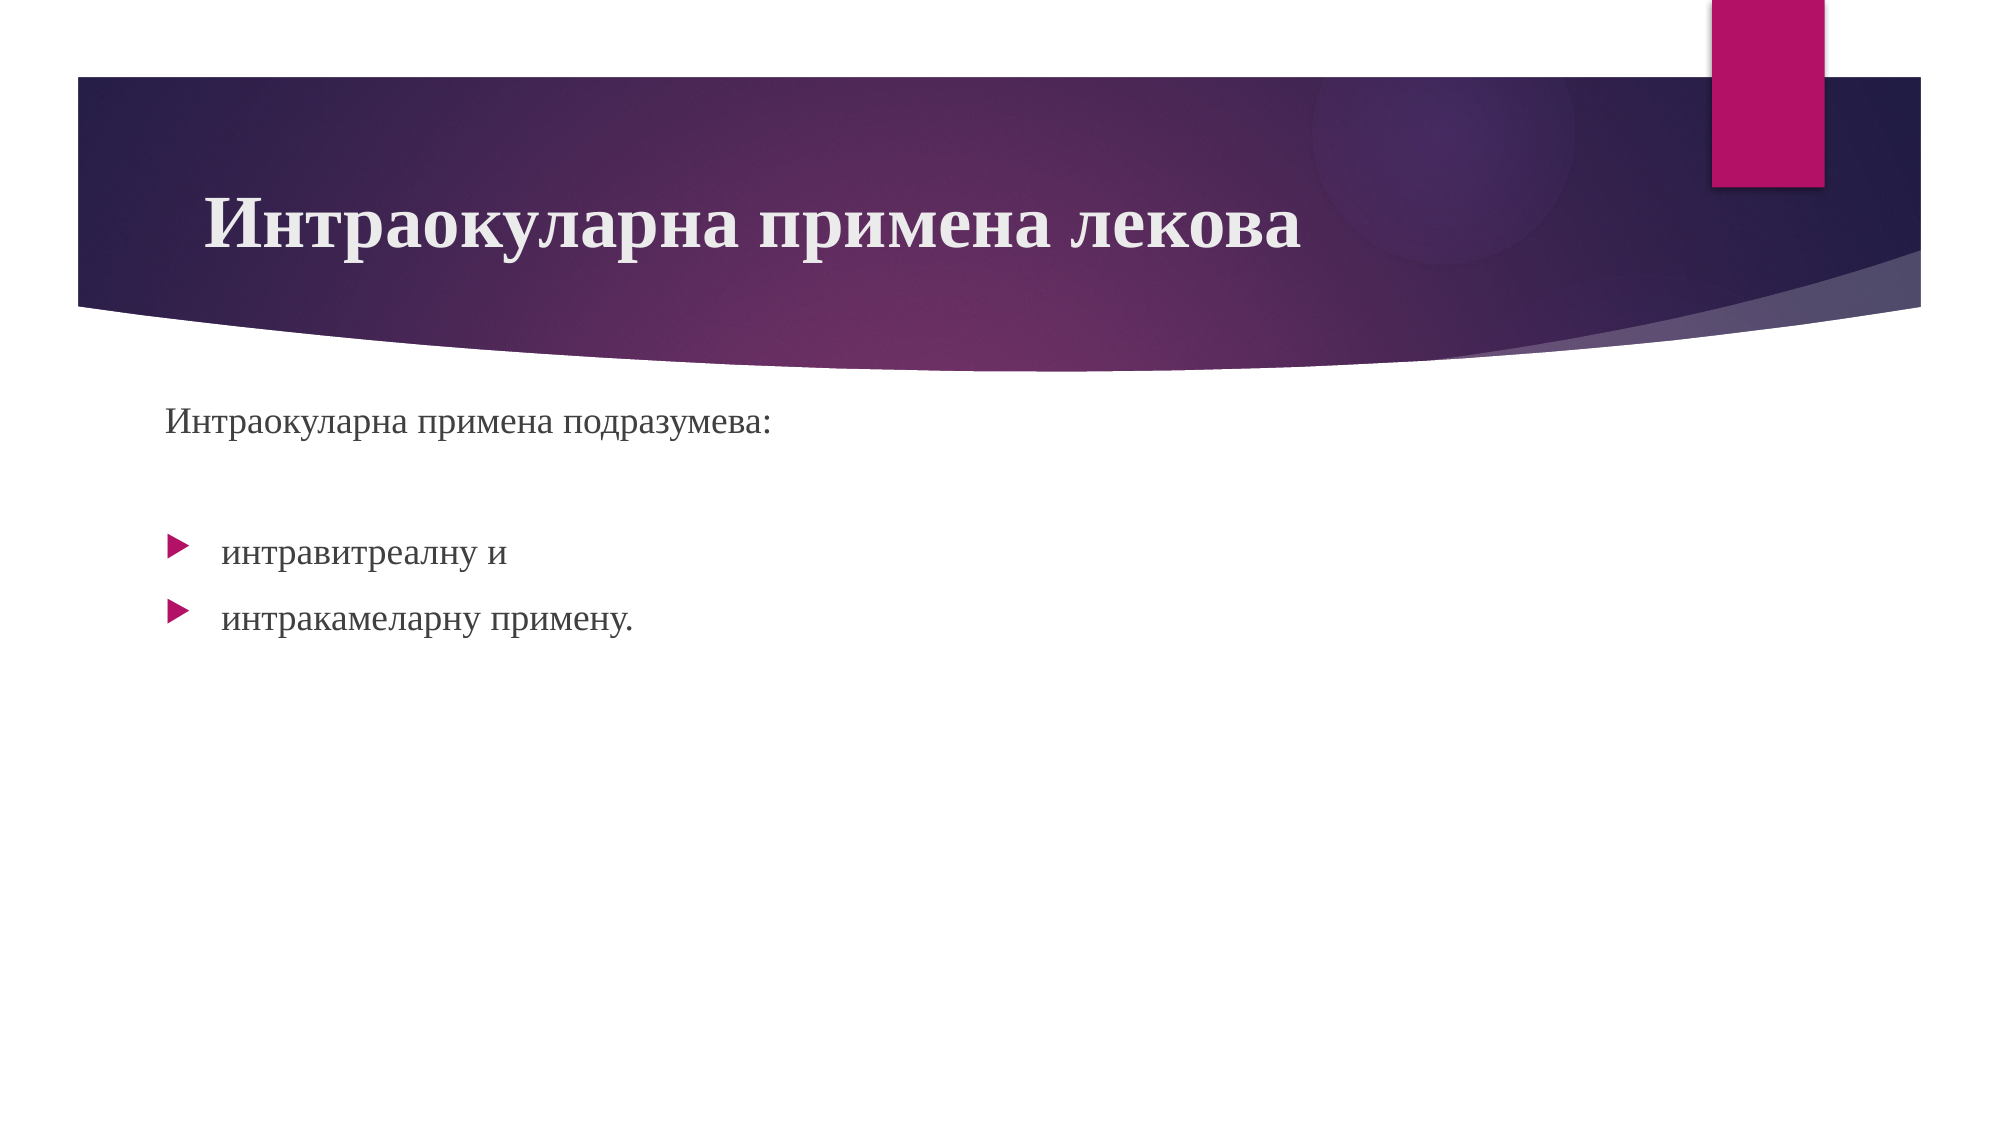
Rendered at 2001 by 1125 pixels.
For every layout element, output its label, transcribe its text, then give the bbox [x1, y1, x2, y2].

title Интраокуларна примена лекова [189, 159, 1627, 276]
list Интраокуларна примена подразумева: интравитреалну и интракамеларну примену. [149, 388, 1850, 919]
